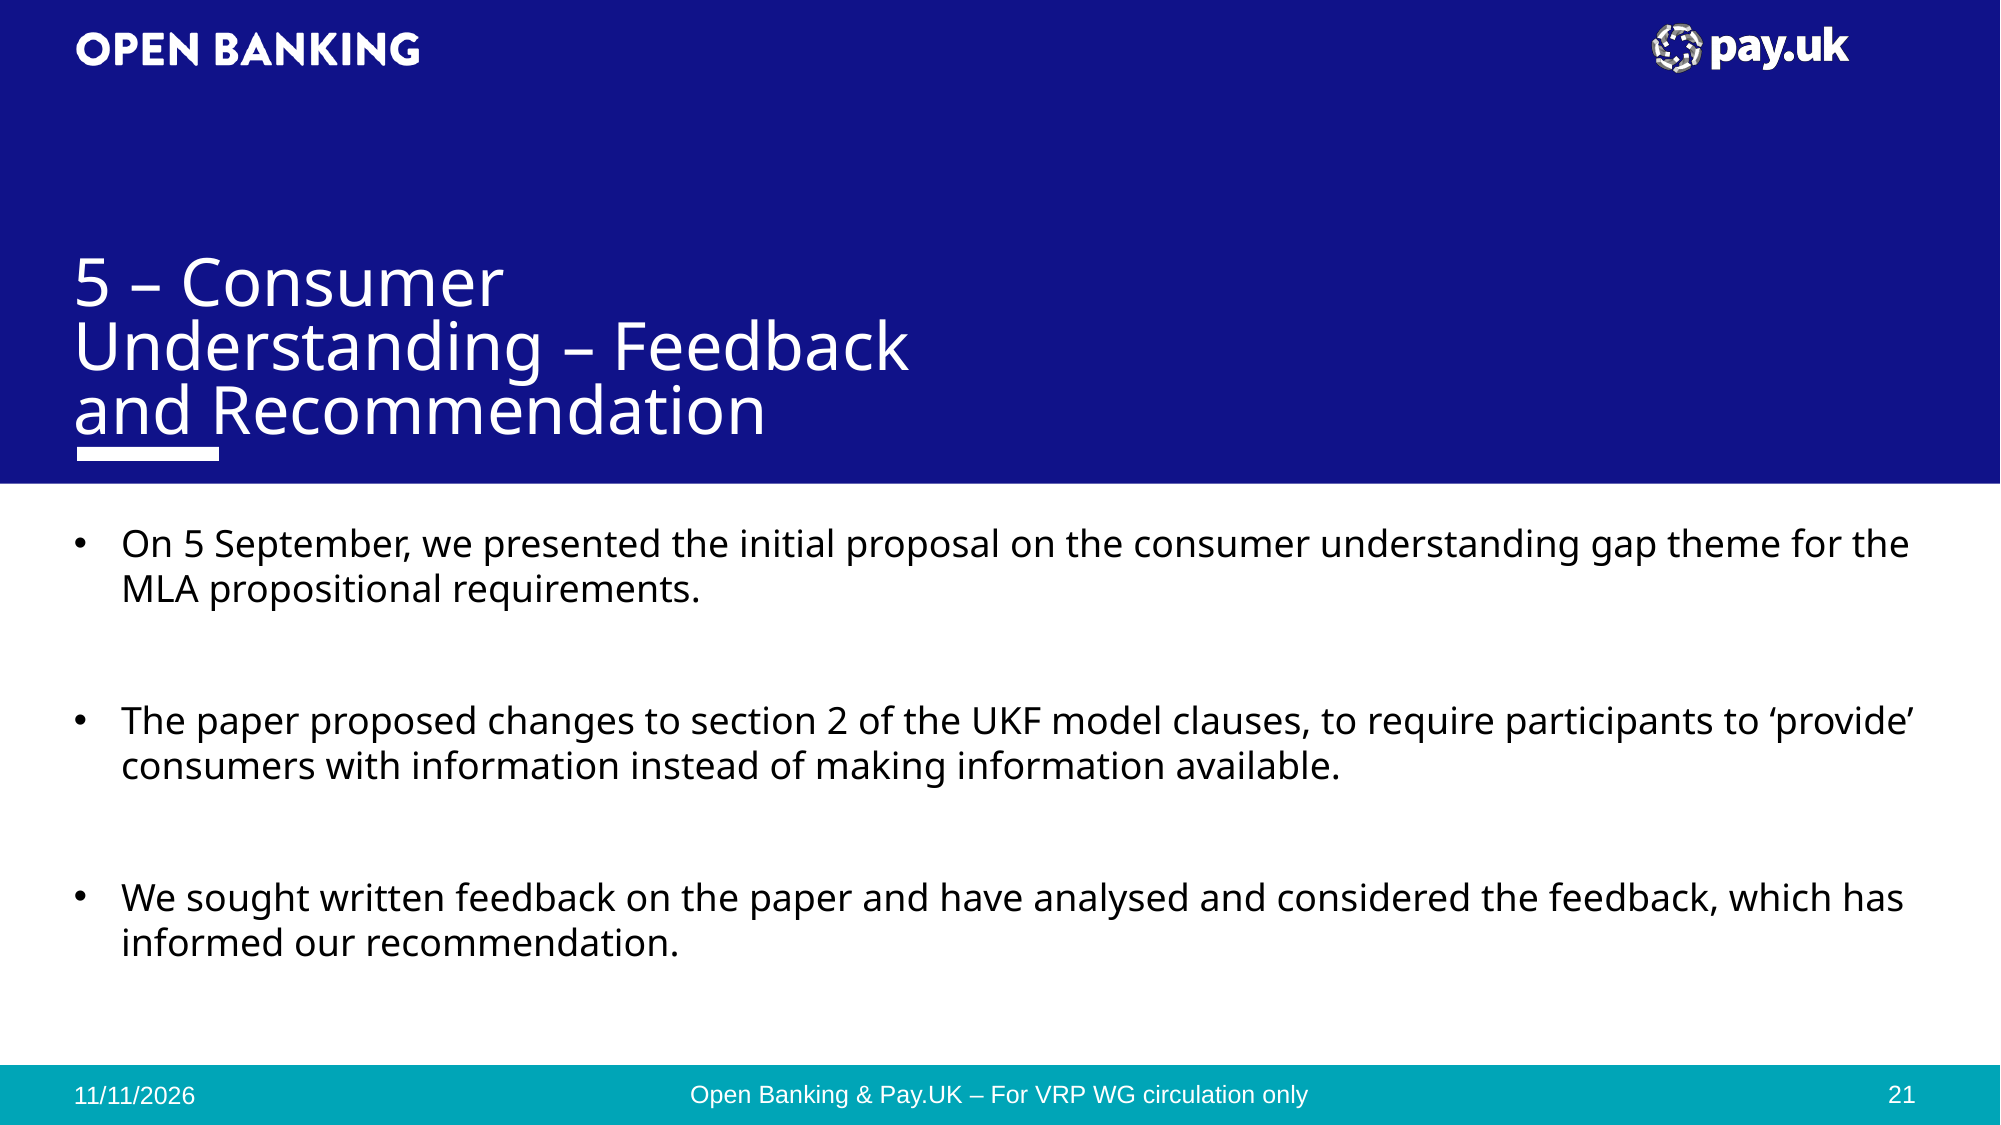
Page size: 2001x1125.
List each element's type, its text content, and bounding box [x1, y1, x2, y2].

picture [1644, 12, 1856, 78]
picture [43, 0, 452, 97]
title 5 – Consumer Understanding – Feedback and Recommendation [59, 163, 1000, 455]
footer Open Banking & Pay.UK – For VRP WG circulation only [662, 1064, 1338, 1124]
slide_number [59, 1065, 509, 1125]
list On 5 September, we presented the initial proposal on the consumer understanding gap theme for the MLA propositional requirements. The paper proposed changes to section 2 of the UKF model clauses, to require participants to ‘provide’ consumers with information instead of making information available. We sought written feedback on the paper and have analysed and considered the feedback, which has informed our recommendation. [59, 512, 1932, 1017]
slide_number 21 [1412, 1064, 1932, 1124]
